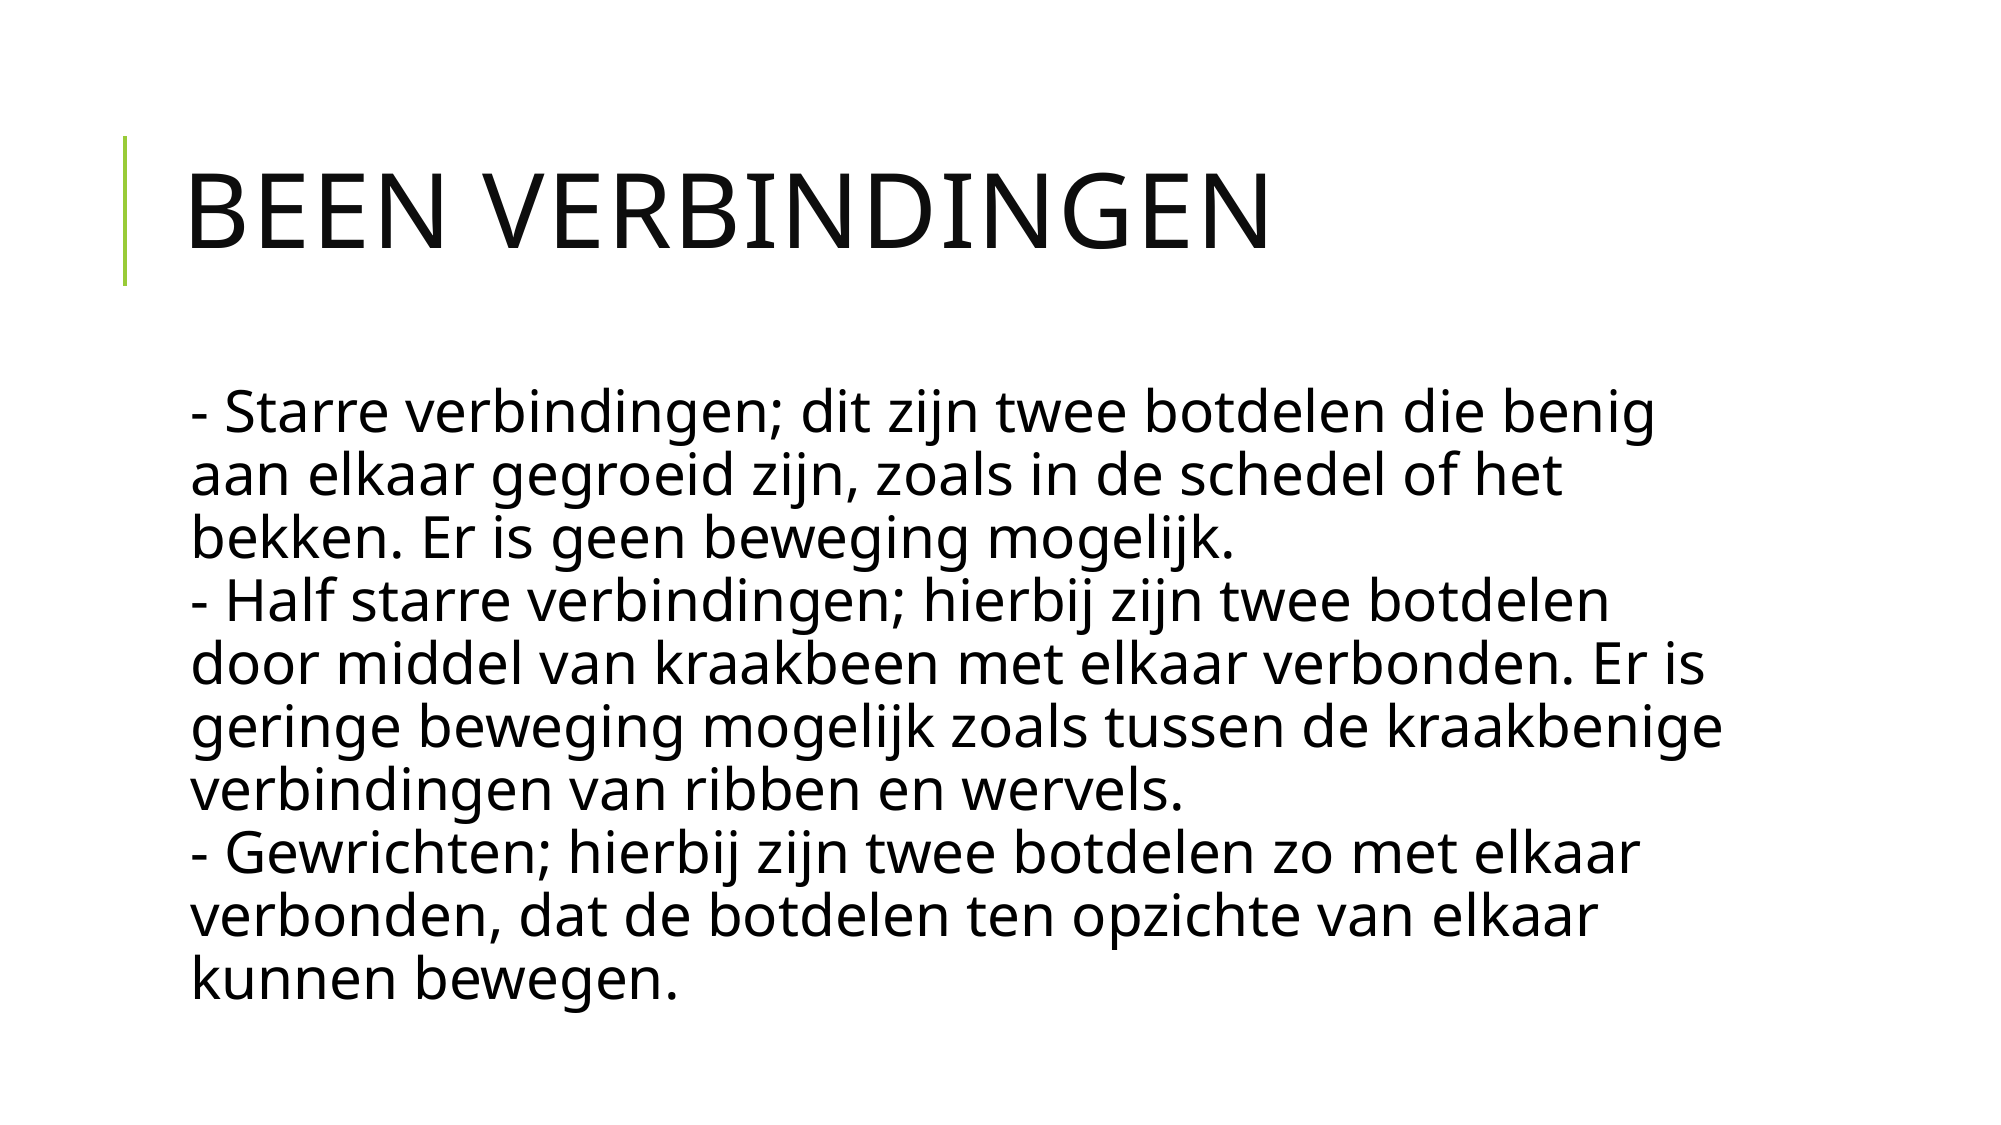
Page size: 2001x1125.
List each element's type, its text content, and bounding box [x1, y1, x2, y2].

title Been verbindingen [168, 96, 1763, 342]
list - Starre verbindingen; dit zijn twee botdelen die benig aan elkaar gegroeid zijn, zoals in de schedel of het bekken. Er is geen beweging mogelijk. - Half starre verbindingen; hierbij zijn twee botdelen door middel van kraakbeen met elkaar verbonden. Er is geringe beweging mogelijk zoals tussen de kraakbenige verbindingen van ribben en wervels. - Gewrichten; hierbij zijn twee botdelen zo met elkaar verbonden, dat de botdelen ten opzichte van elkaar kunnen bewegen. [168, 375, 1763, 1035]
